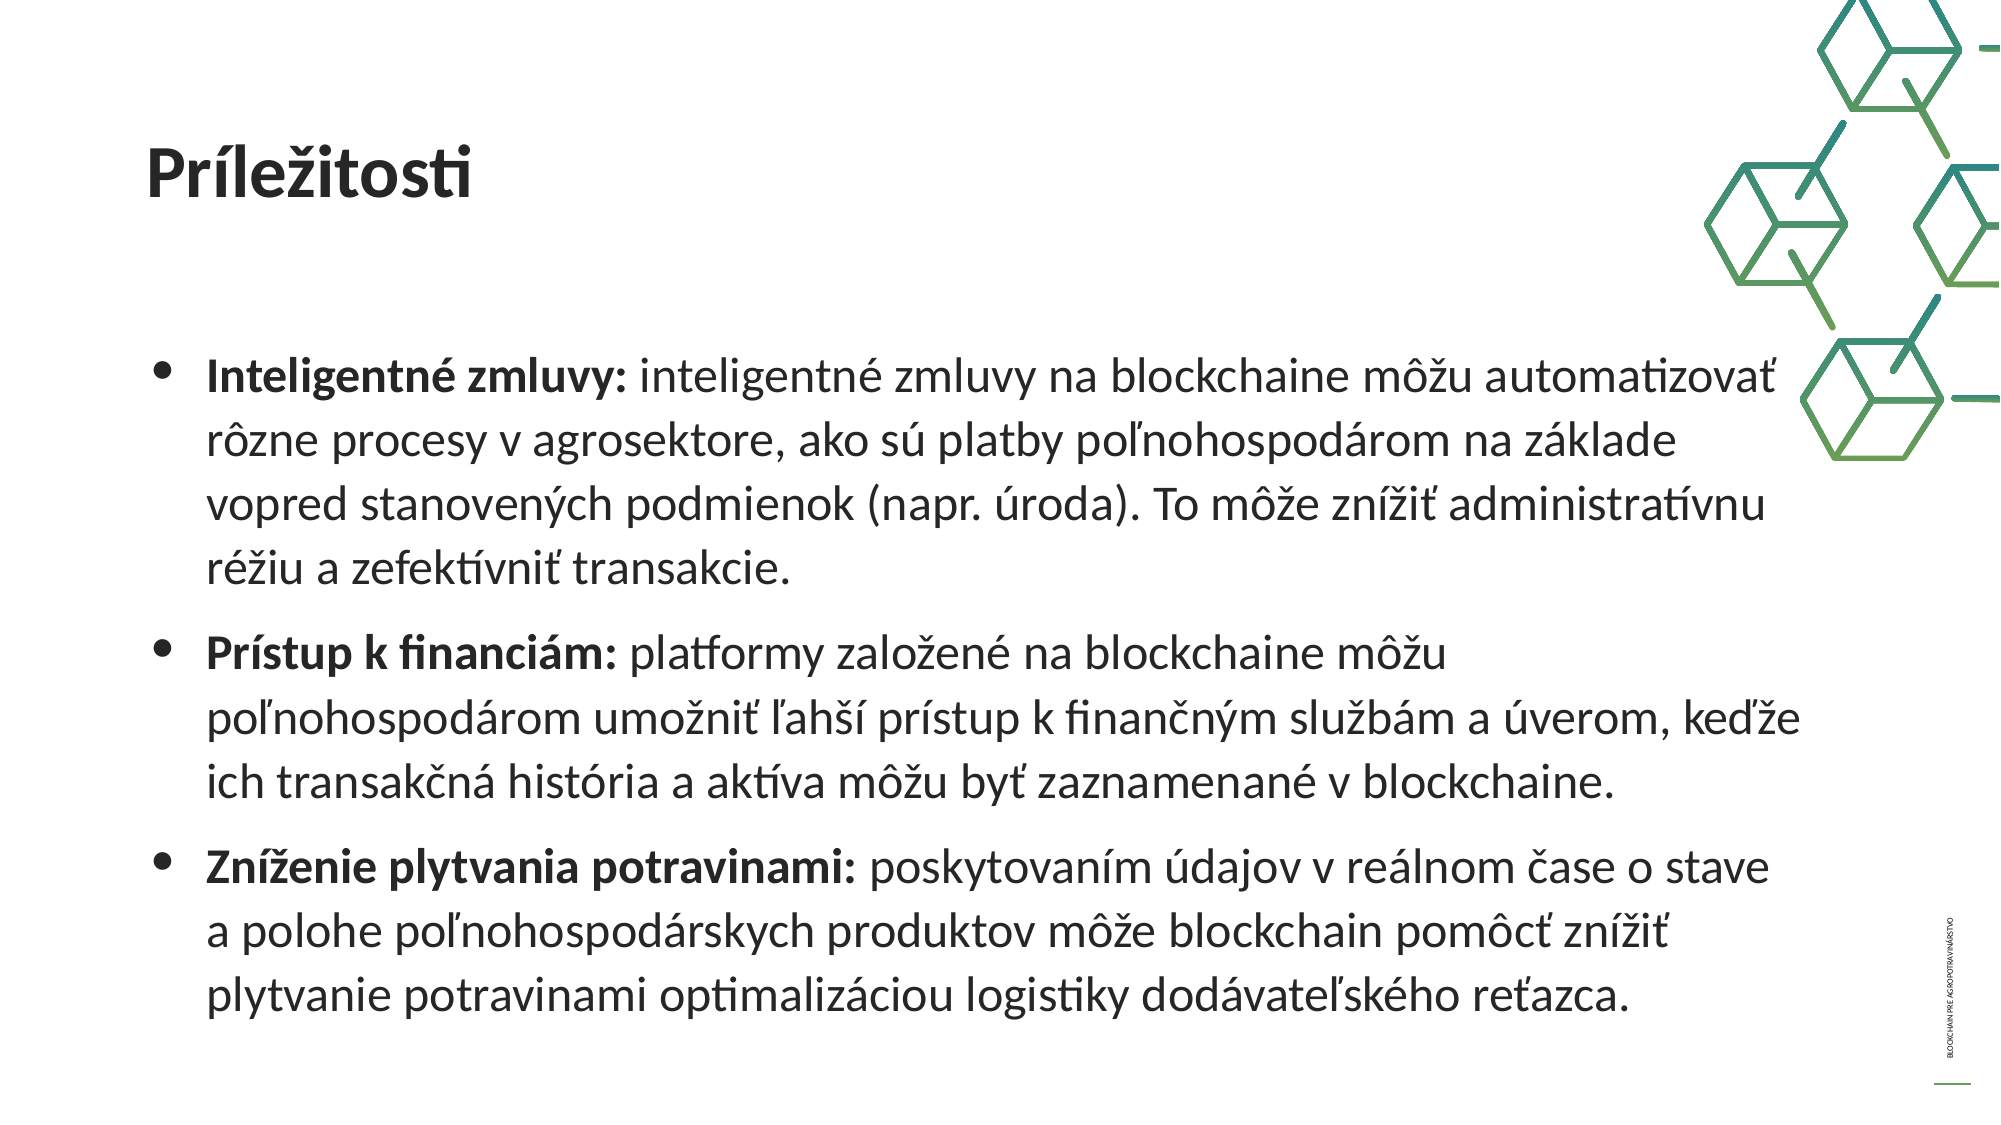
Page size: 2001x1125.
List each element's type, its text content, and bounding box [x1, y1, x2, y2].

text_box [1703, 0, 2000, 462]
list Inteligentné zmluvy: inteligentné zmluvy na blockchaine môžu automatizovať rôzne procesy v agrosektore, ako sú platby poľnohospodárom na základe vopred stanovených podmienok (napr. úroda). To môže znížiť administratívnu réžiu a zefektívniť transakcie. Prístup k financiám: platformy založené na blockchaine môžu poľnohospodárom umožniť ľahší prístup k finančným službám a úverom, keďže ich transakčná história a aktíva môžu byť zaznamenané v blockchaine. Zníženie plytvania potravinami: poskytovaním údajov v reálnom čase o stave a polohe poľnohospodárskych produktov môže blockchain pomôcť znížiť plytvanie potravinami optimalizáciou logistiky dodávateľského reťazca. [135, 337, 1818, 1034]
list Príležitosti [130, 124, 1698, 337]
